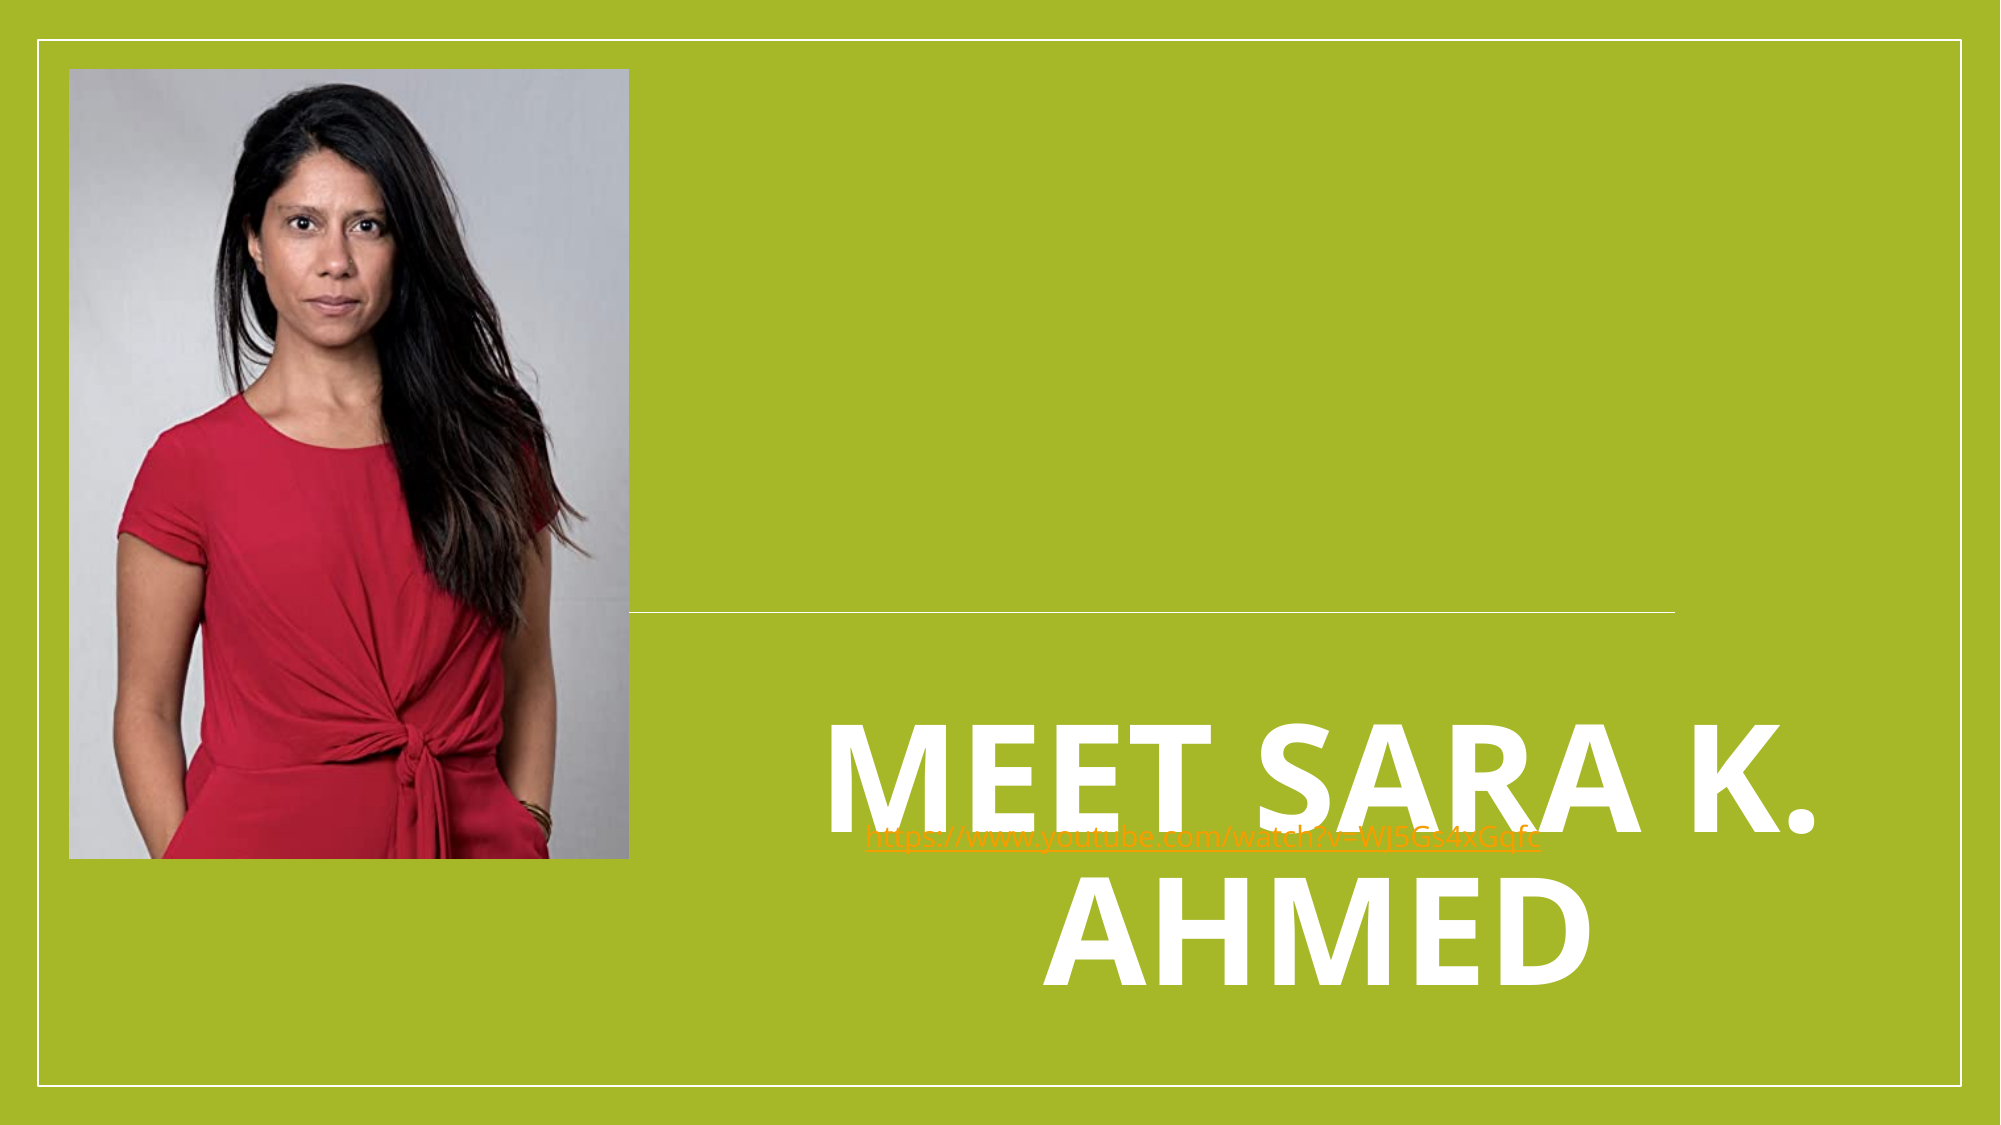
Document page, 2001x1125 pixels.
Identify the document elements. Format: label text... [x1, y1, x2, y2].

title Meet Sara K. Ahmed [760, 679, 1882, 1024]
subtitle https://www.youtube.com/watch?v=WJ5Gs4xGqfc [657, 811, 1750, 863]
picture [68, 68, 629, 860]
